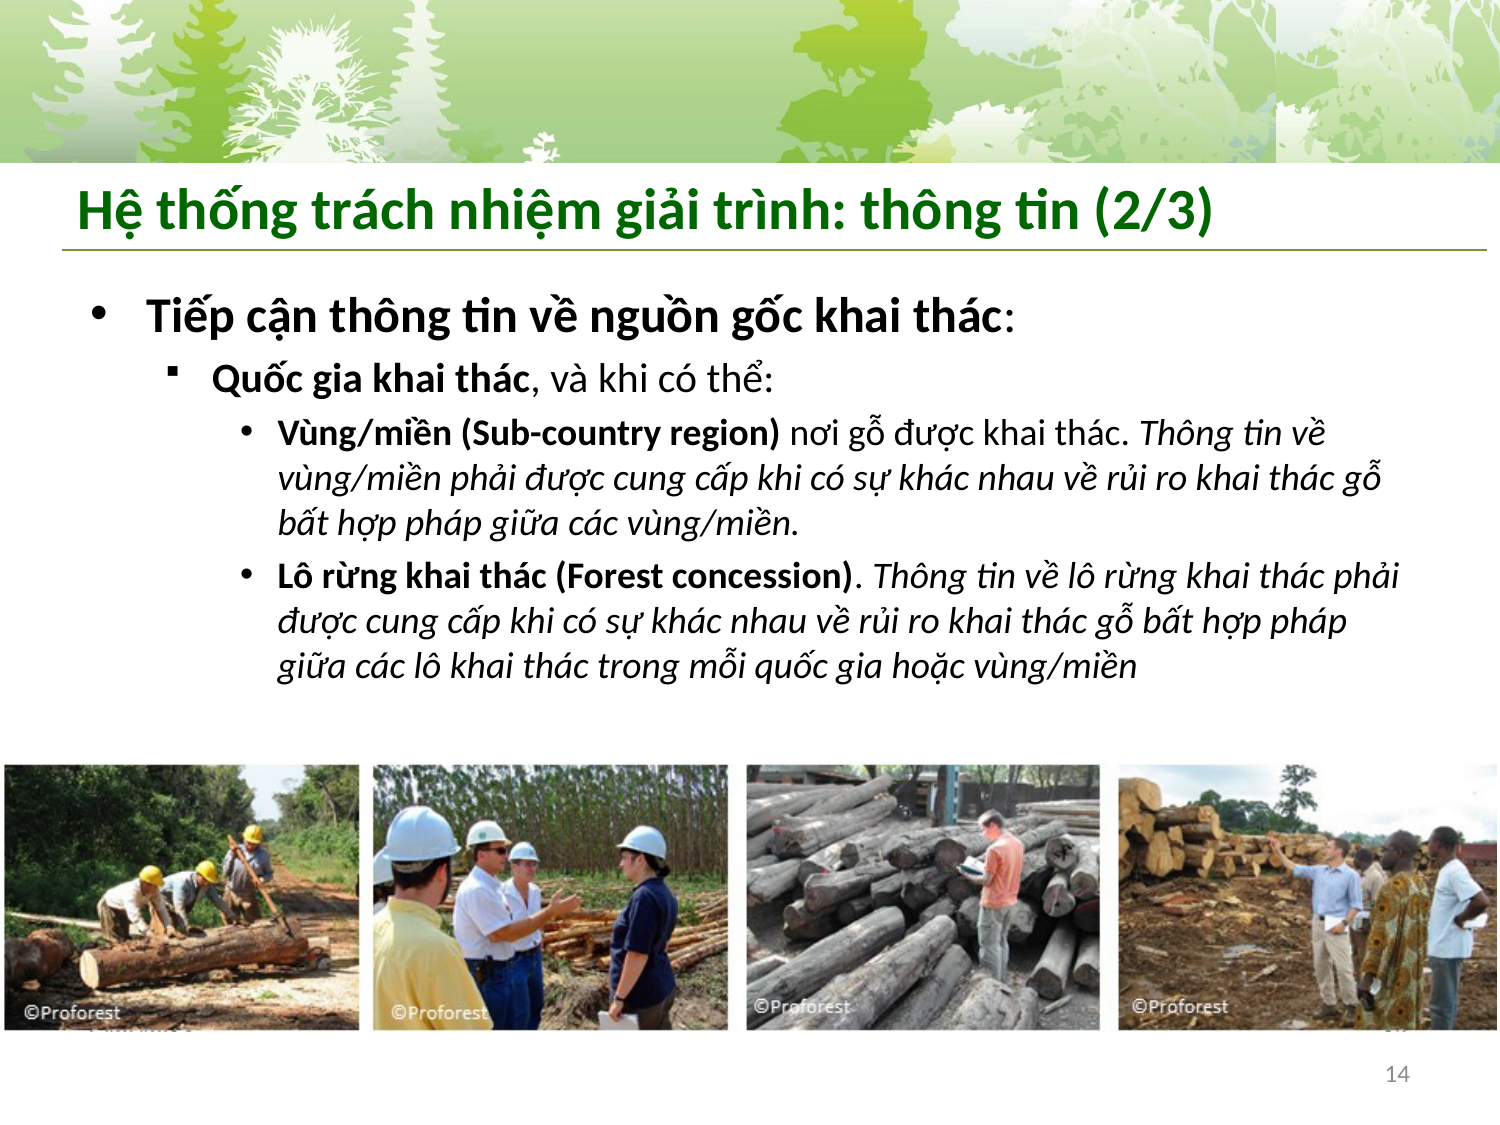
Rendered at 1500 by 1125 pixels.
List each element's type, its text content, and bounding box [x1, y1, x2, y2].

title Hệ thống trách nhiệm giải trình: thông tin (2/3) [62, 174, 1350, 238]
slide_number 14 [1074, 1042, 1425, 1103]
list Tiếp cận thông tin về nguồn gốc khai thác: Quốc gia khai thác, và khi có thể: Vùng/miền (Sub-country region) nơi gỗ được khai thác. Thông tin về vùng/miền phải được cung cấp khi có sự khác nhau về rủi ro khai thác gỗ bất hợp pháp giữa các vùng/miền. Lô rừng khai thác (Forest concession). Thông tin về lô rừng khai thác phải được cung cấp khi có sự khác nhau về rủi ro khai thác gỗ bất hợp pháp giữa các lô khai thác trong mỗi quốc gia hoặc vùng/miền [75, 275, 1425, 760]
picture [0, 762, 1498, 1032]
picture [0, 0, 1500, 163]
